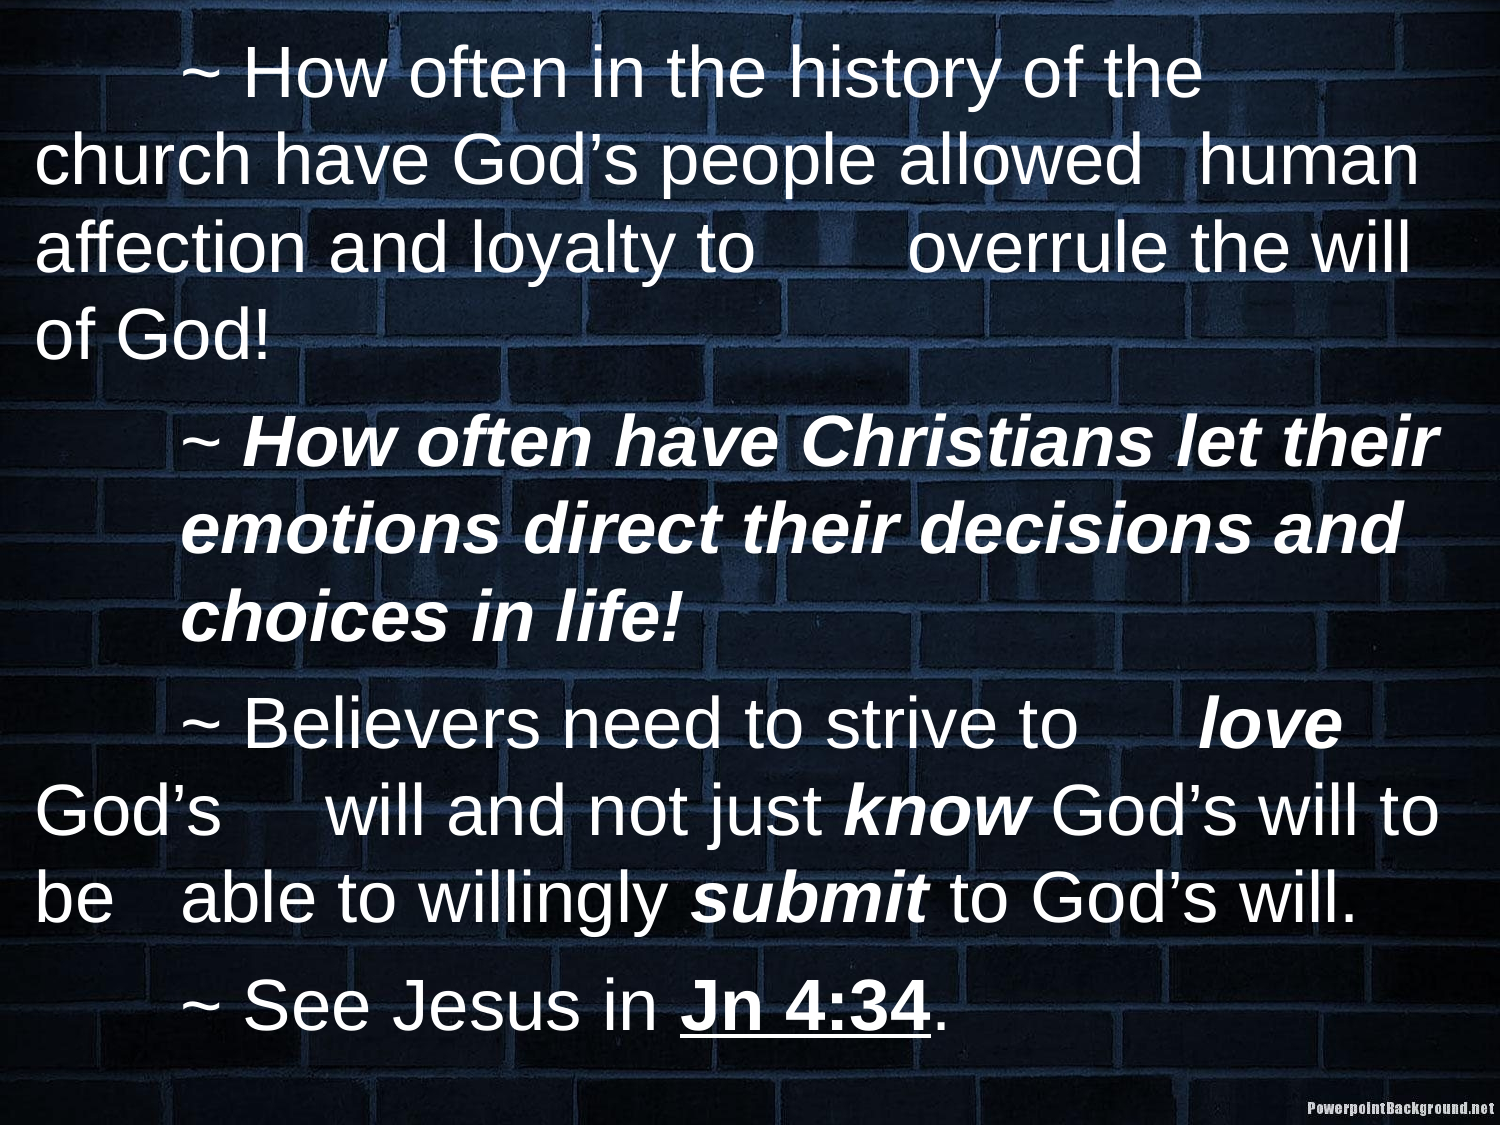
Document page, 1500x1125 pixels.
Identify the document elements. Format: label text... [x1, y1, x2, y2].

subtitle ~ How often in the history of the church have God’s people allowed human affection and loyalty to overrule the will of God! ~ How often have Christians let their emotions direct their decisions and choices in life! ~ Believers need to strive to love God’s will and not just know God’s will to be able to willingly submit to God’s will. ~ See Jesus in Jn 4:34. [19, 17, 1483, 1107]
picture [0, 0, 1500, 1125]
